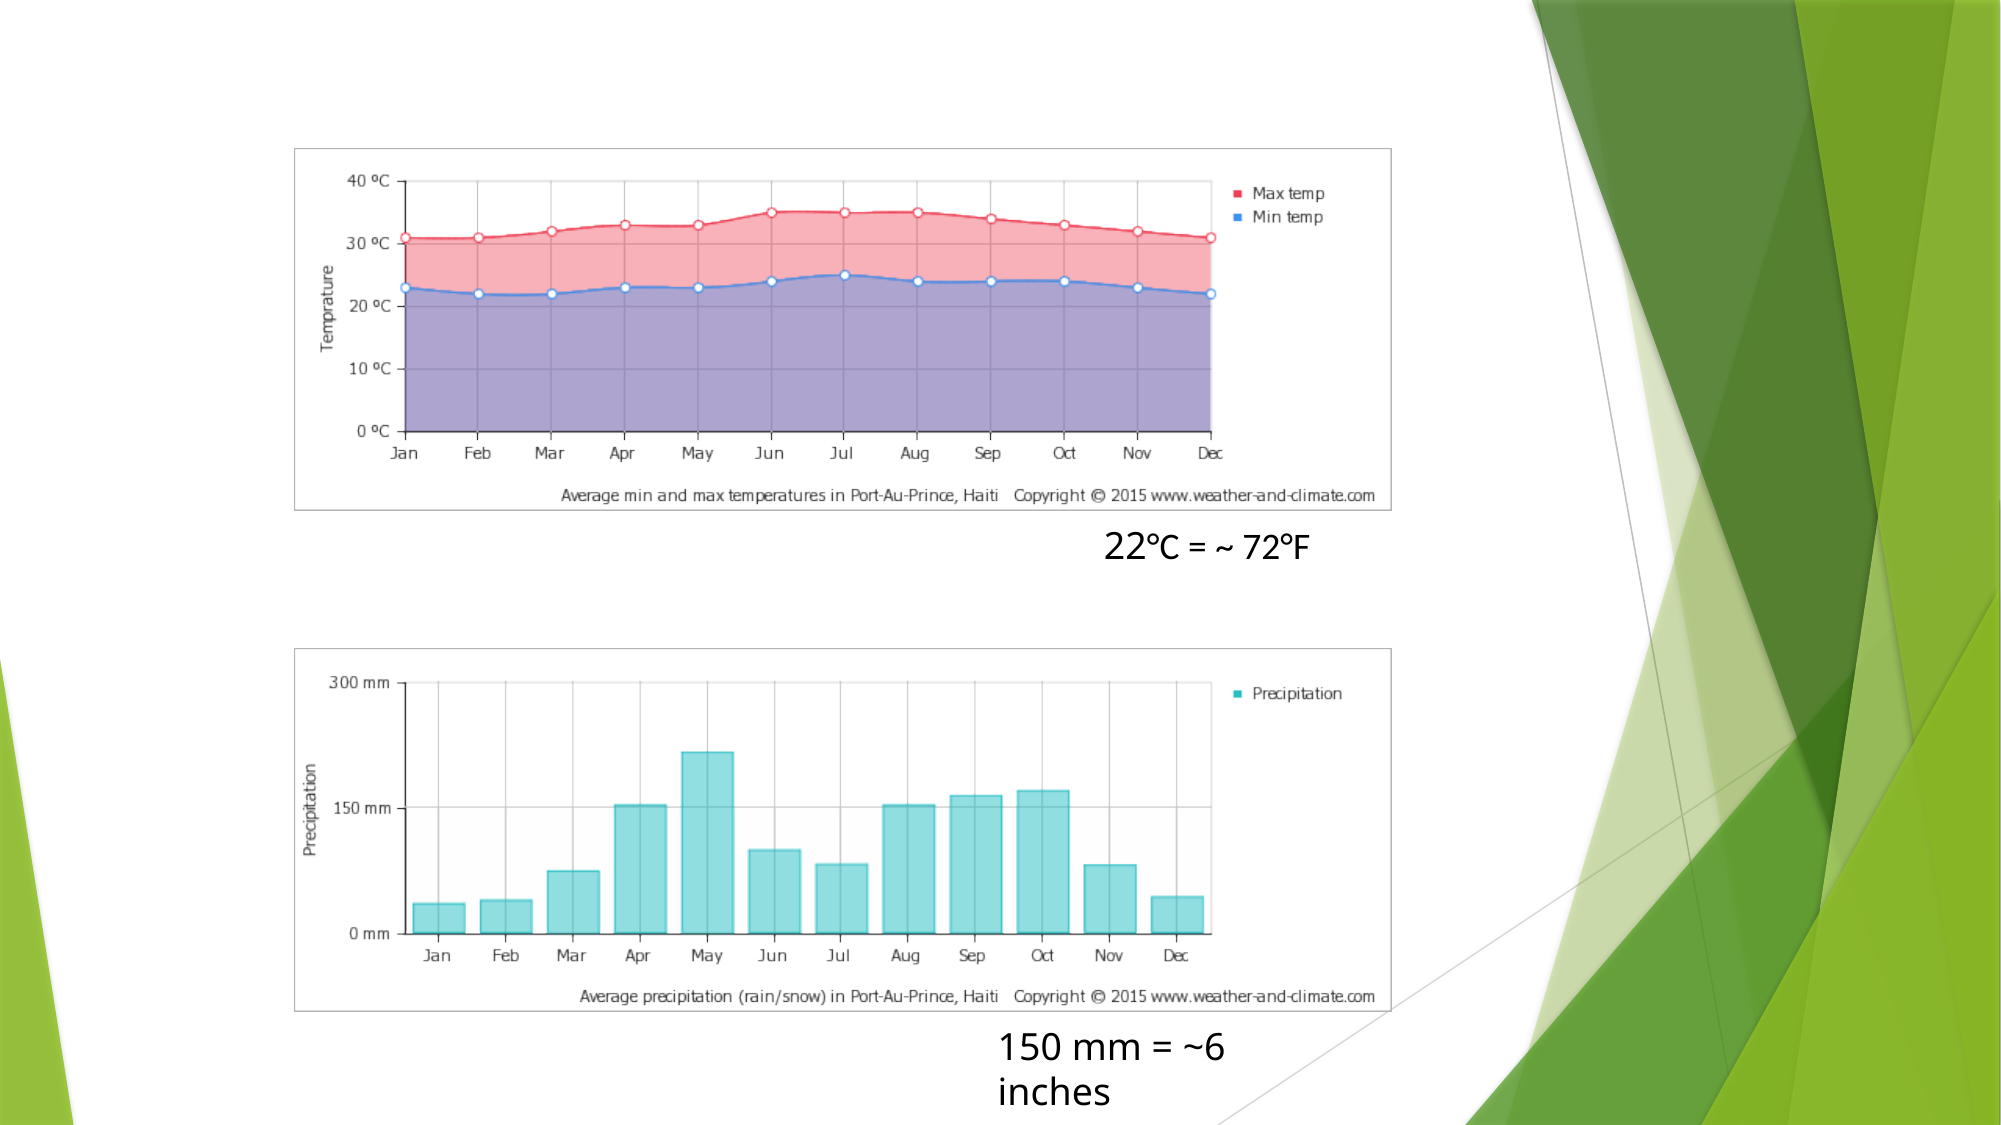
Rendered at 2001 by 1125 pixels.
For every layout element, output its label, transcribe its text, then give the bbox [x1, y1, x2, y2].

picture [294, 648, 1392, 1012]
picture [294, 147, 1392, 512]
text_box 22°C = ~ 72°F [1089, 521, 1353, 574]
text_box 150 mm = ~6 inches [983, 1019, 1353, 1121]
